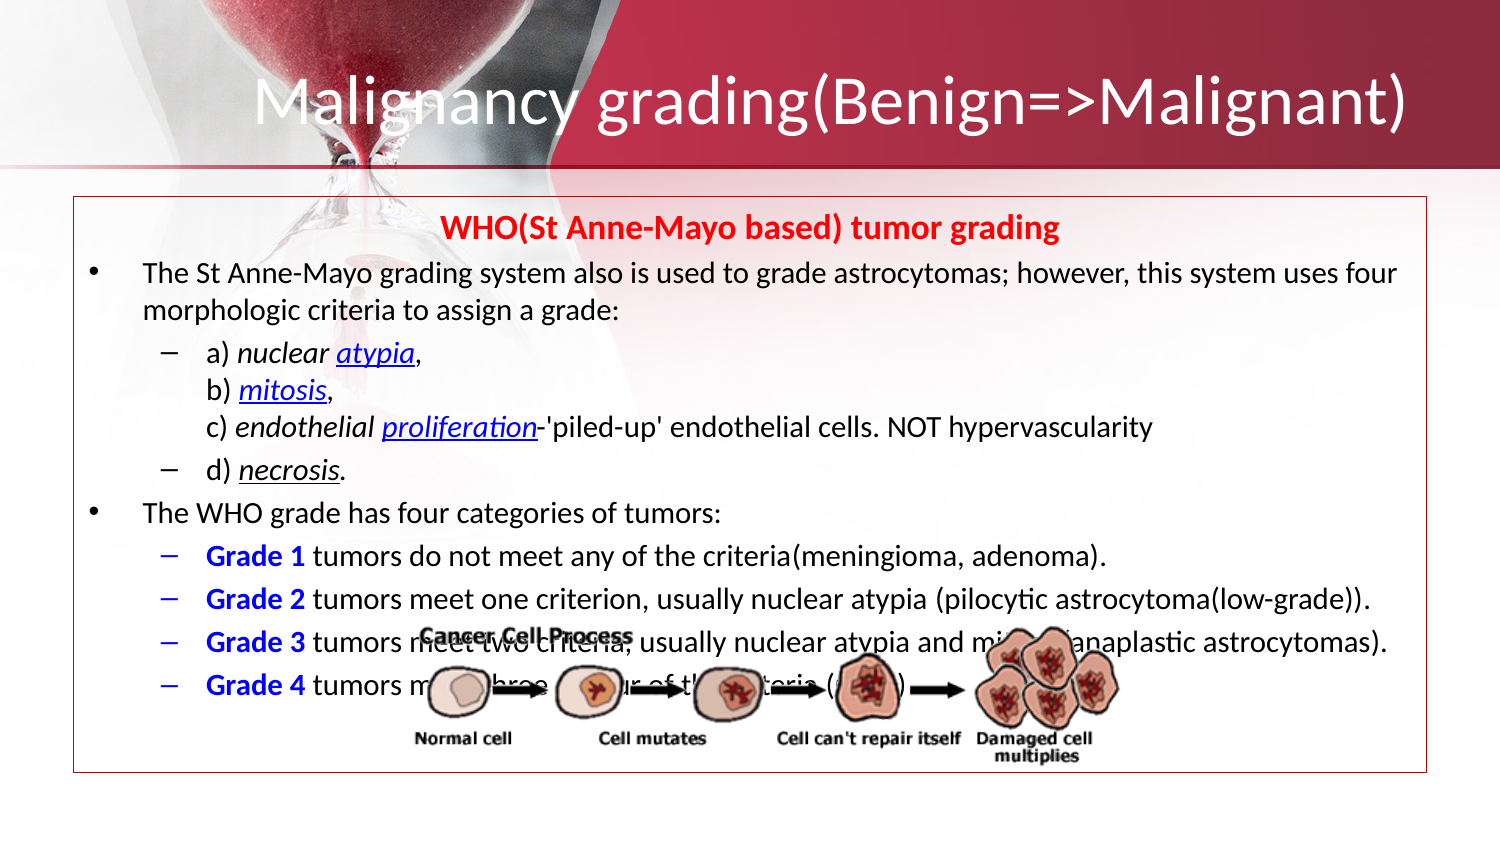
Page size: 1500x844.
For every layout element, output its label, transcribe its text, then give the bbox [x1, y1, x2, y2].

picture [0, 0, 1500, 844]
list WHO(St Anne-Mayo based) tumor grading The St Anne-Mayo grading system also is used to grade astrocytomas; however, this system uses four morphologic criteria to assign a grade: a) nuclear atypia, b) mitosis, c) endothelial proliferation-'piled-up' endothelial cells. NOT hypervascularity d) necrosis. The WHO grade has four categories of tumors: Grade 1 tumors do not meet any of the criteria(meningioma, adenoma). Grade 2 tumors meet one criterion, usually nuclear atypia (pilocytic astrocytoma(low-grade)). Grade 3 tumors meet two criteria, usually nuclear atypia and mitosis(anaplastic astrocytomas). Grade 4 tumors meet three or four of the criteria (GBM) [73, 196, 1427, 773]
title Malignancy grading(Benign=>Malignant) [73, 46, 1427, 147]
